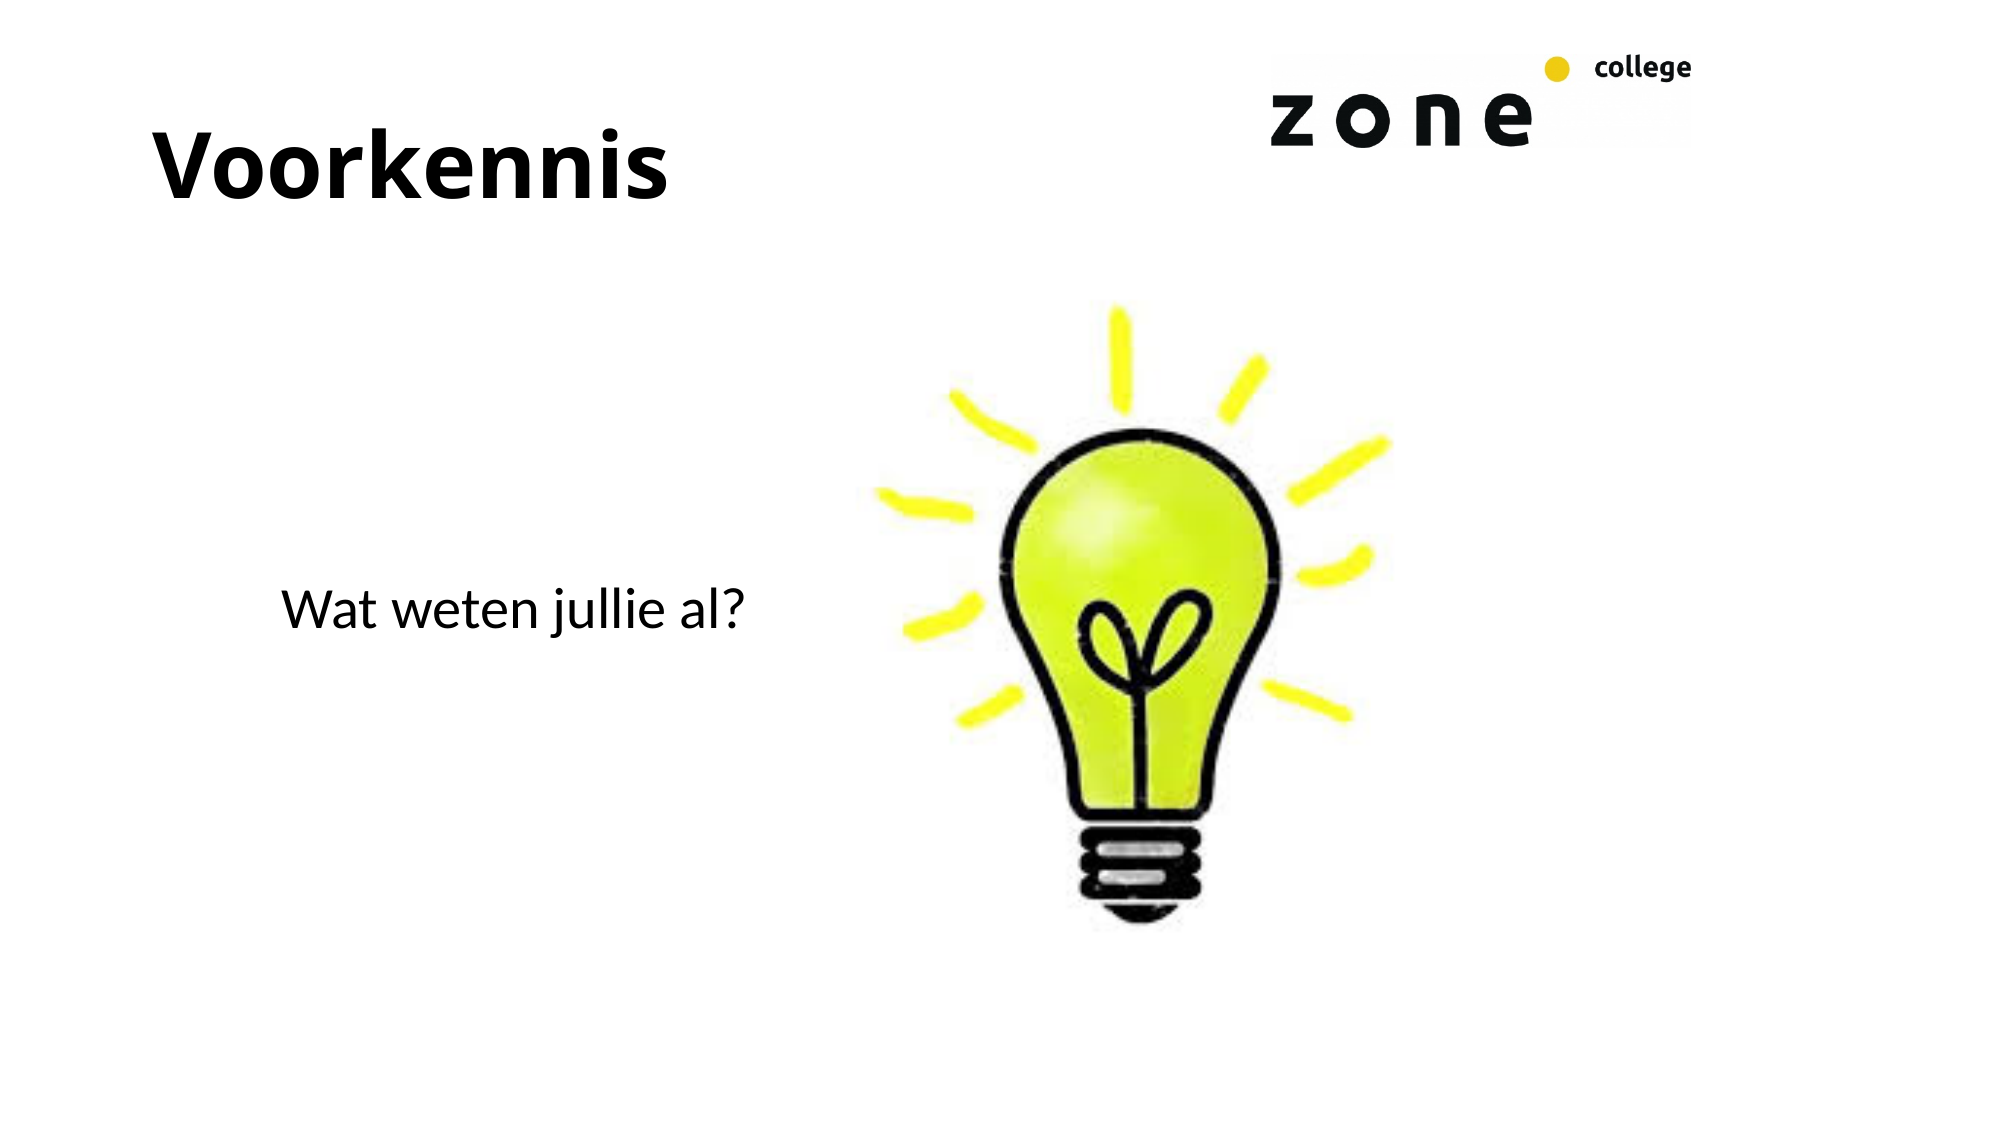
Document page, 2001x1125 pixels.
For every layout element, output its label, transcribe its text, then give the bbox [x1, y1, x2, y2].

picture [1271, 54, 1691, 148]
title Voorkennis [137, 59, 1863, 278]
picture [834, 278, 1441, 985]
text_box Wat weten jullie al? [266, 562, 763, 648]
